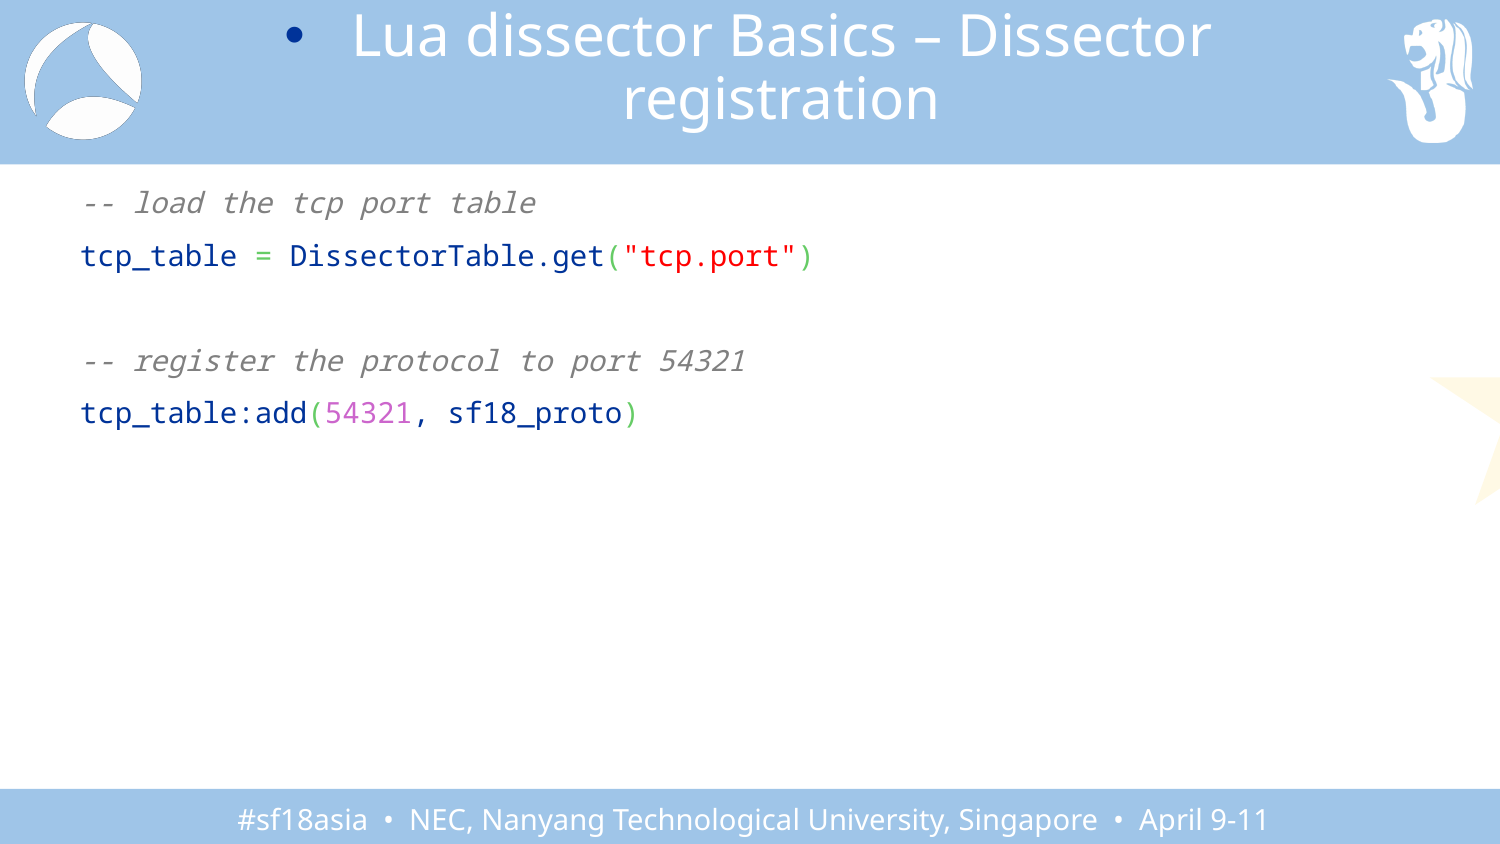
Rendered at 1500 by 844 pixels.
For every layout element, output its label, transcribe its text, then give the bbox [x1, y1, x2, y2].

list Lua dissector Basics – Dissector registration [147, 0, 1341, 139]
picture [1387, 19, 1473, 143]
list -- load the tcp port table tcp_table = DissectorTable.get("tcp.port") -- register the protocol to port 54321 tcp_table:add(54321, sf18_proto) [64, 173, 1436, 788]
picture [24, 22, 142, 140]
